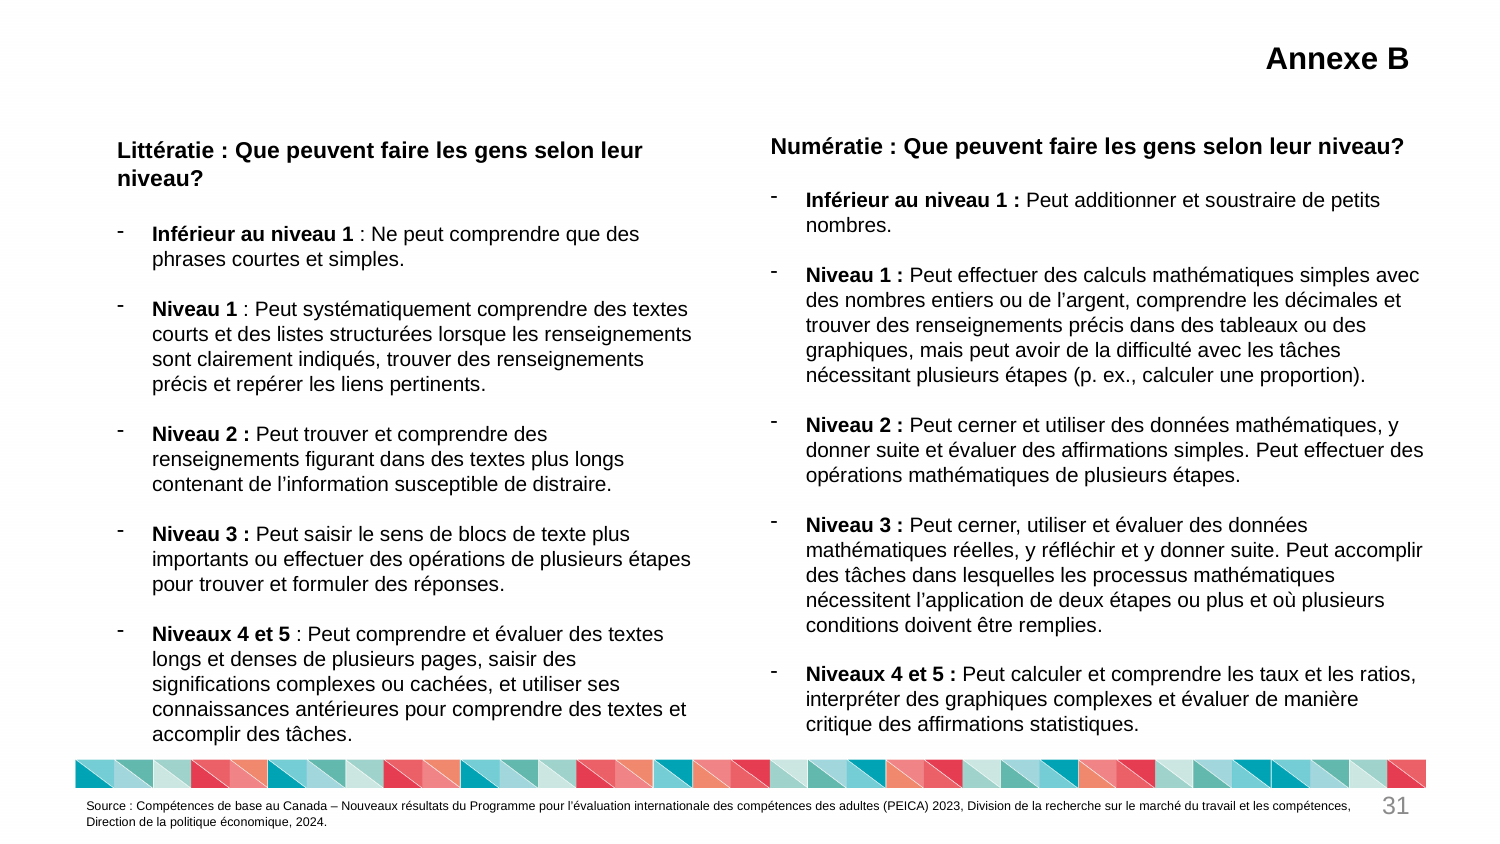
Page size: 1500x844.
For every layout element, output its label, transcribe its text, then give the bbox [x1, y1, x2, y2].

picture [0, 0, 1500, 844]
title Annexe B [75, 33, 1425, 80]
slide_number 31 [1074, 782, 1425, 827]
text_box Source : Compétences de base au Canada – Nouveaux résultats du Programme pour l’évaluation internationale des compétences des adultes (PEICA) 2023, Division de la recherche sur le marché du travail et les compétences, Direction de la politique économique, 2024. [74, 791, 1398, 835]
text_box Numératie : Que peuvent faire les gens selon leur niveau? Inférieur au niveau 1 : Peut additionner et soustraire de petits nombres. Niveau 1 : Peut effectuer des calculs mathématiques simples avec des nombres entiers ou de l’argent, comprendre les décimales et trouver des renseignements précis dans des tableaux ou des graphiques, mais peut avoir de la difficulté avec les tâches nécessitant plusieurs étapes (p. ex., calculer une proportion). Niveau 2 : Peut cerner et utiliser des données mathématiques, y donner suite et évaluer des affirmations simples. Peut effectuer des opérations mathématiques de plusieurs étapes. Niveau 3 : Peut cerner, utiliser et évaluer des données mathématiques réelles, y réfléchir et y donner suite. Peut accomplir des tâches dans lesquelles les processus mathématiques nécessitent l’application de deux étapes ou plus et où plusieurs conditions doivent être remplies. Niveaux 4 et 5 : Peut calculer et comprendre les taux et les ratios, interpréter des graphiques complexes et évaluer de manière critique des affirmations statistiques. [759, 125, 1437, 772]
text_box Littératie : Que peuvent faire les gens selon leur niveau? Inférieur au niveau 1 : Ne peut comprendre que des phrases courtes et simples. Niveau 1 : Peut systématiquement comprendre des textes courts et des listes structurées lorsque les renseignements sont clairement indiqués, trouver des renseignements précis et repérer les liens pertinents. Niveau 2 : Peut trouver et comprendre des renseignements figurant dans des textes plus longs contenant de l’information susceptible de distraire. Niveau 3 : Peut saisir le sens de blocs de texte plus importants ou effectuer des opérations de plusieurs étapes pour trouver et formuler des réponses. Niveaux 4 et 5 : Peut comprendre et évaluer des textes longs et denses de plusieurs pages, saisir des significations complexes ou cachées, et utiliser ses connaissances antérieures pour comprendre des textes et accomplir des tâches. [102, 128, 710, 783]
